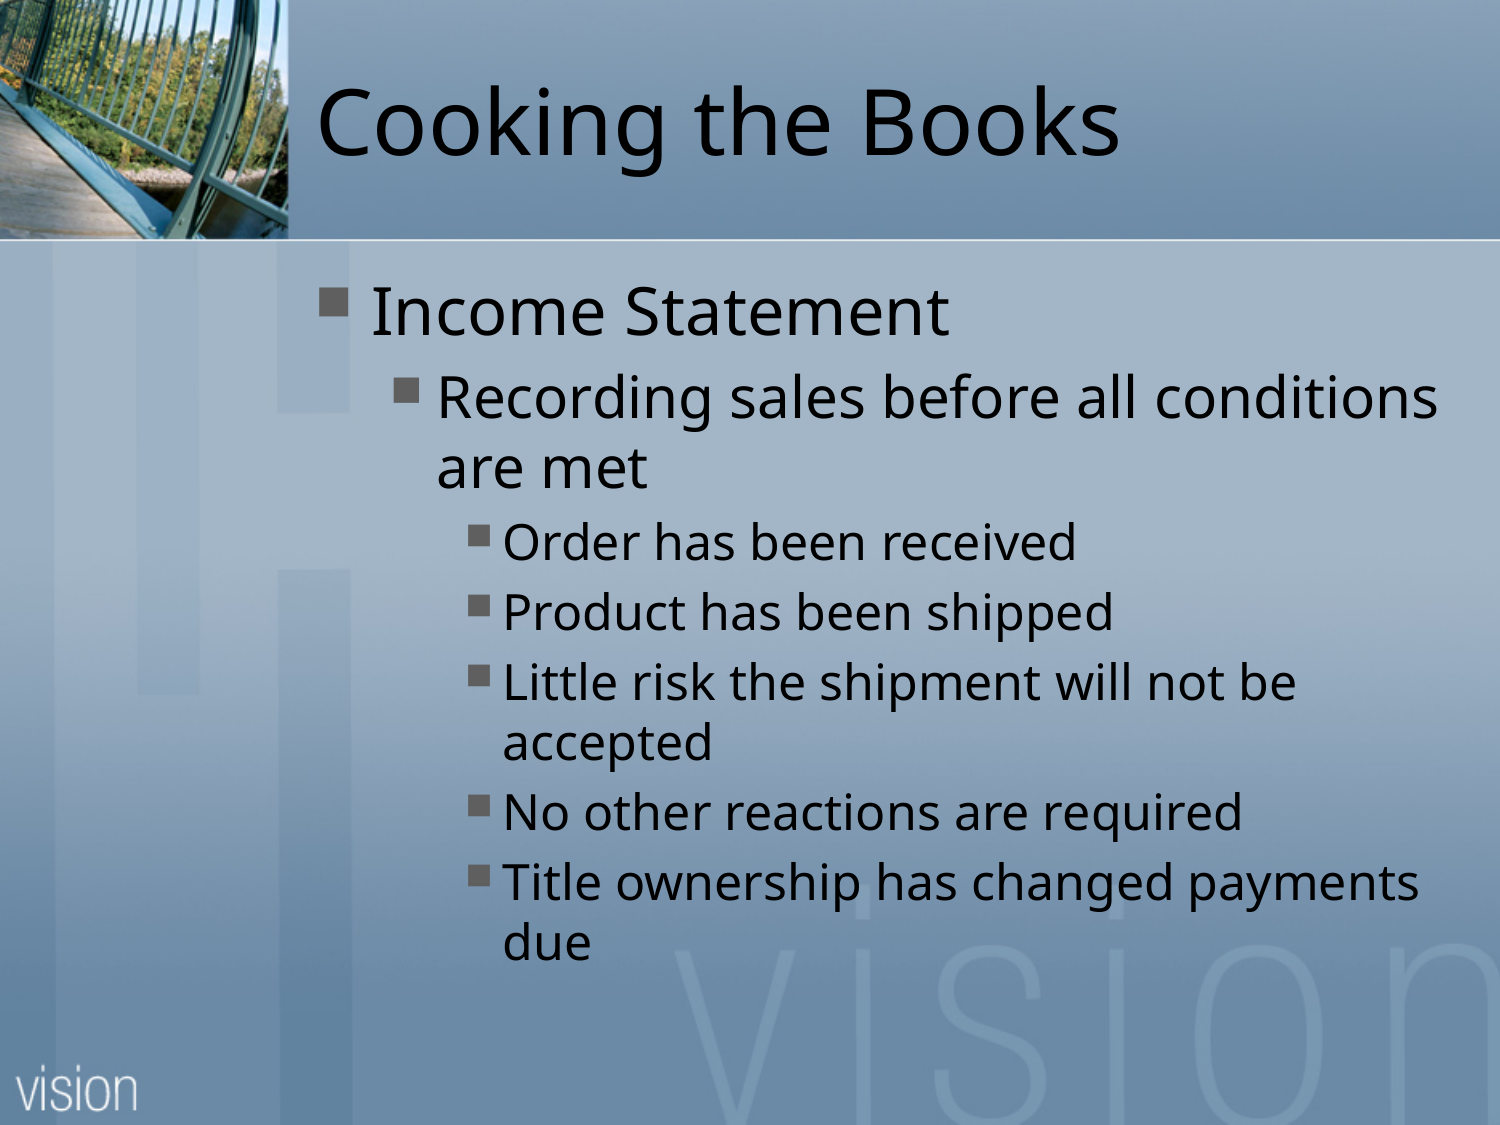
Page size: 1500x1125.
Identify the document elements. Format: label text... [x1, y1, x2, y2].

title Cooking the Books [299, 30, 1462, 207]
picture [0, 0, 1500, 1125]
list Income Statement Recording sales before all conditions are met Order has been received Product has been shipped Little risk the shipment will not be accepted No other reactions are required Title ownership has changed payments due [299, 261, 1462, 1095]
